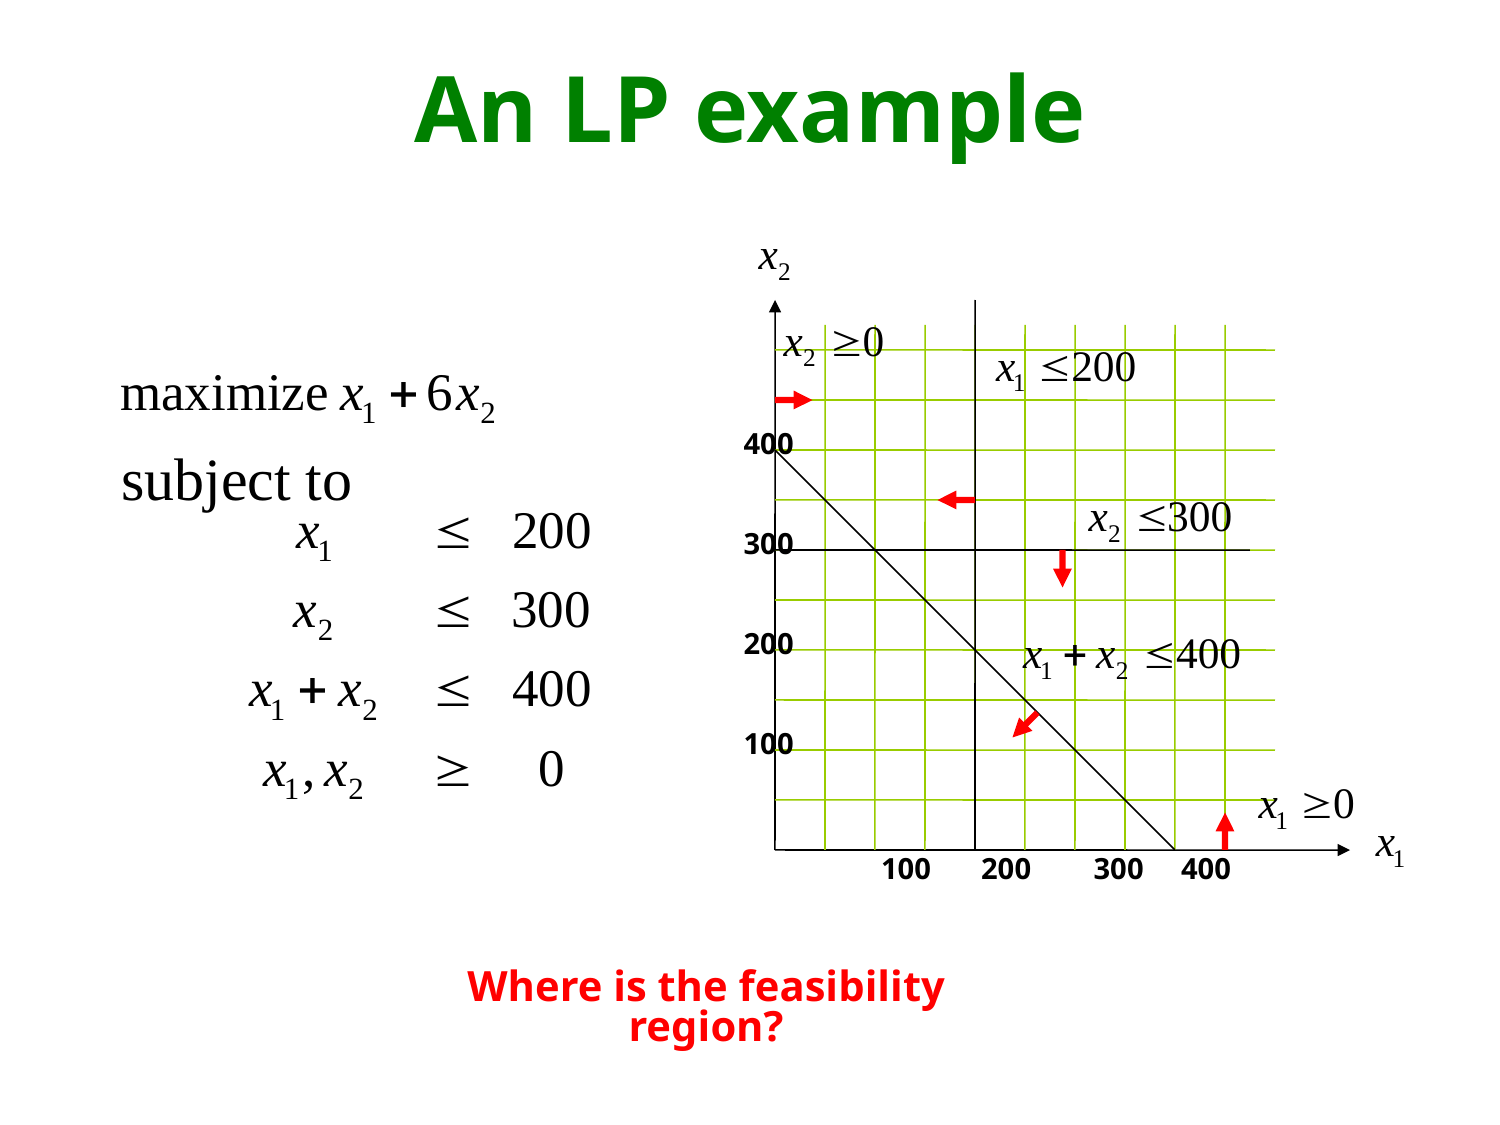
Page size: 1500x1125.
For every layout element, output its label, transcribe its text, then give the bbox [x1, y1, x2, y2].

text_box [774, 312, 891, 375]
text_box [113, 444, 365, 526]
text_box Where is the feasibility region? [374, 962, 1038, 1058]
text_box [1249, 774, 1363, 837]
title An LP example [74, 12, 1426, 201]
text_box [987, 337, 1144, 400]
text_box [112, 357, 506, 433]
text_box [238, 494, 602, 813]
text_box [699, 225, 1411, 901]
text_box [1079, 488, 1240, 551]
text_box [1014, 624, 1251, 687]
